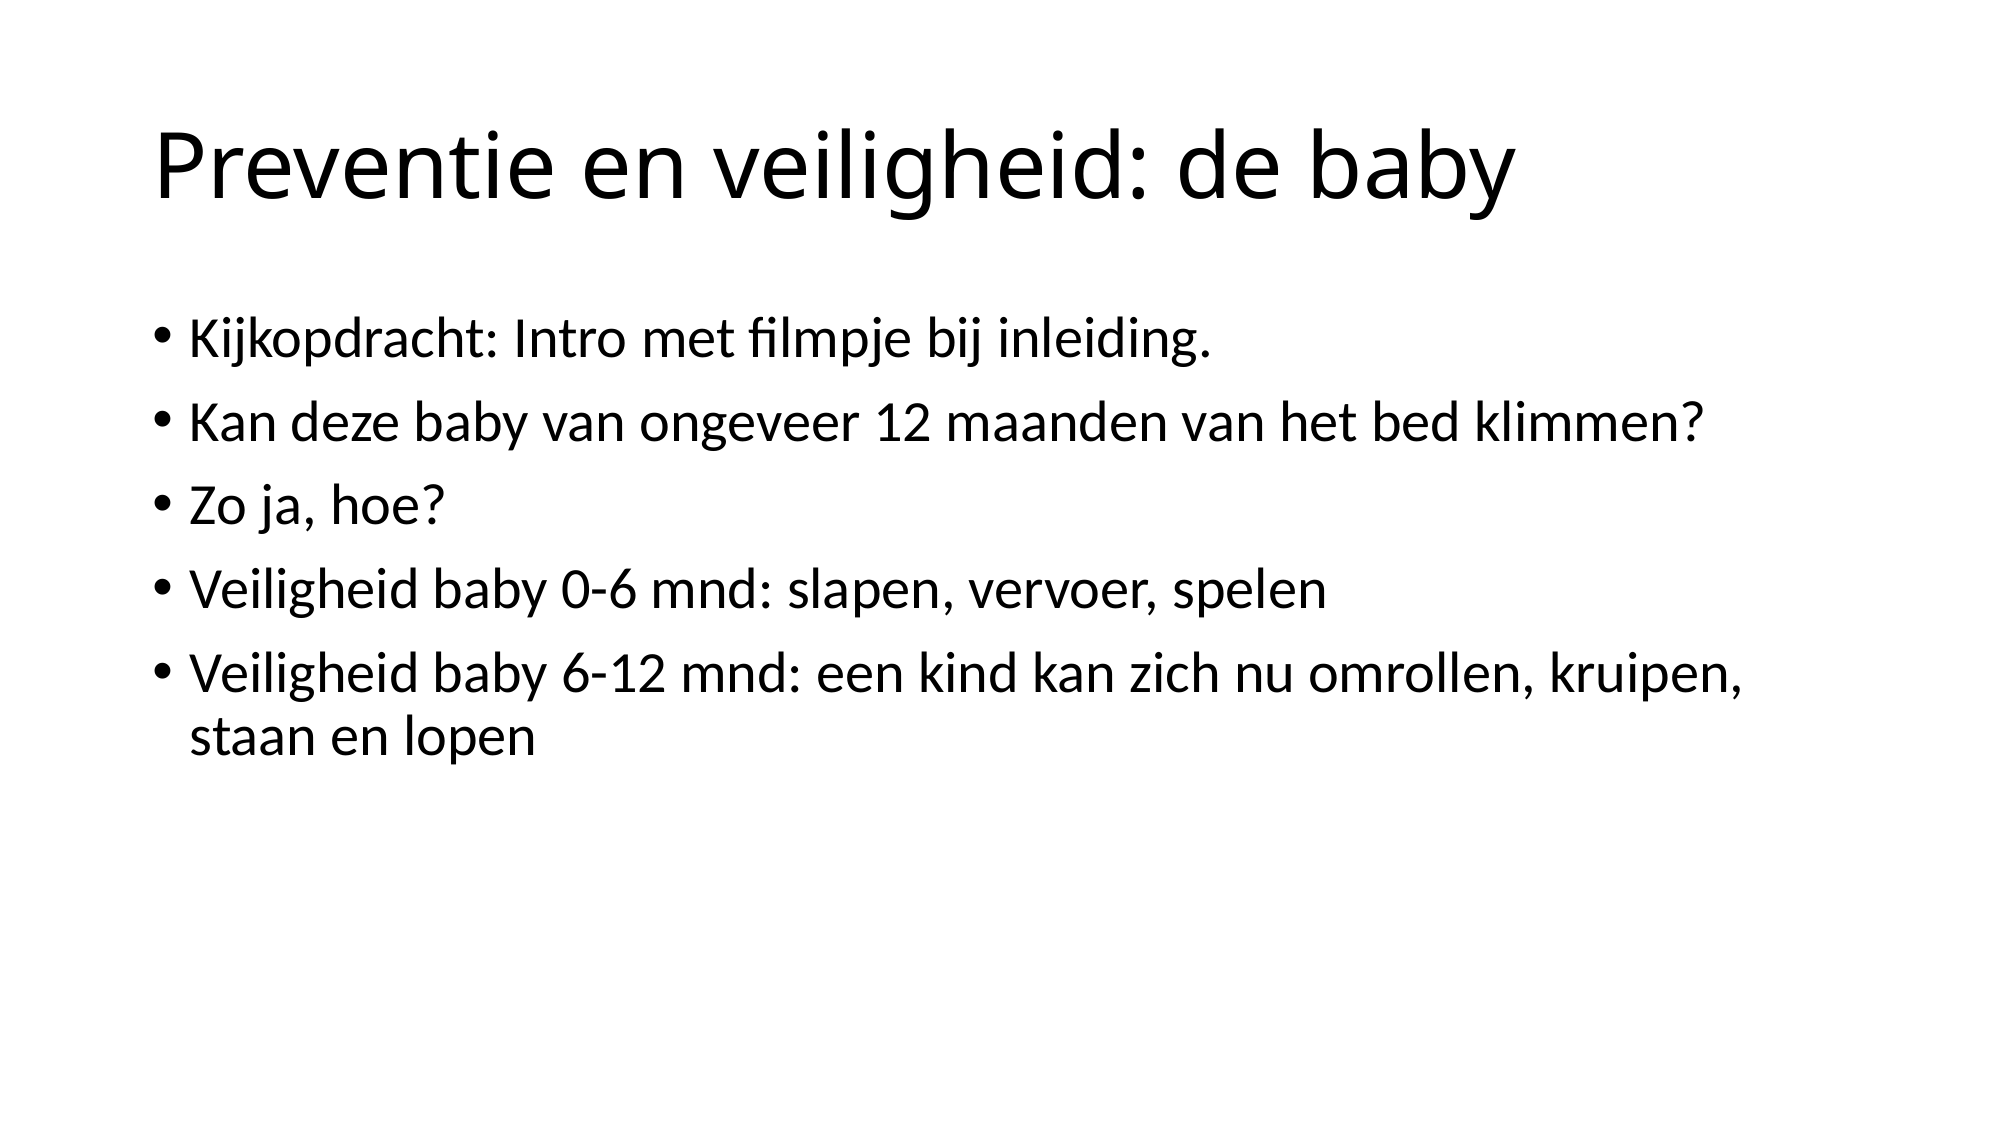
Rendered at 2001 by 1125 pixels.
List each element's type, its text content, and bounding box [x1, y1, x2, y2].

title Preventie en veiligheid: de baby [137, 59, 1863, 278]
list Kijkopdracht: Intro met filmpje bij inleiding. Kan deze baby van ongeveer 12 maanden van het bed klimmen? Zo ja, hoe? Veiligheid baby 0-6 mnd: slapen, vervoer, spelen Veiligheid baby 6-12 mnd: een kind kan zich nu omrollen, kruipen, staan en lopen [137, 299, 1863, 1014]
